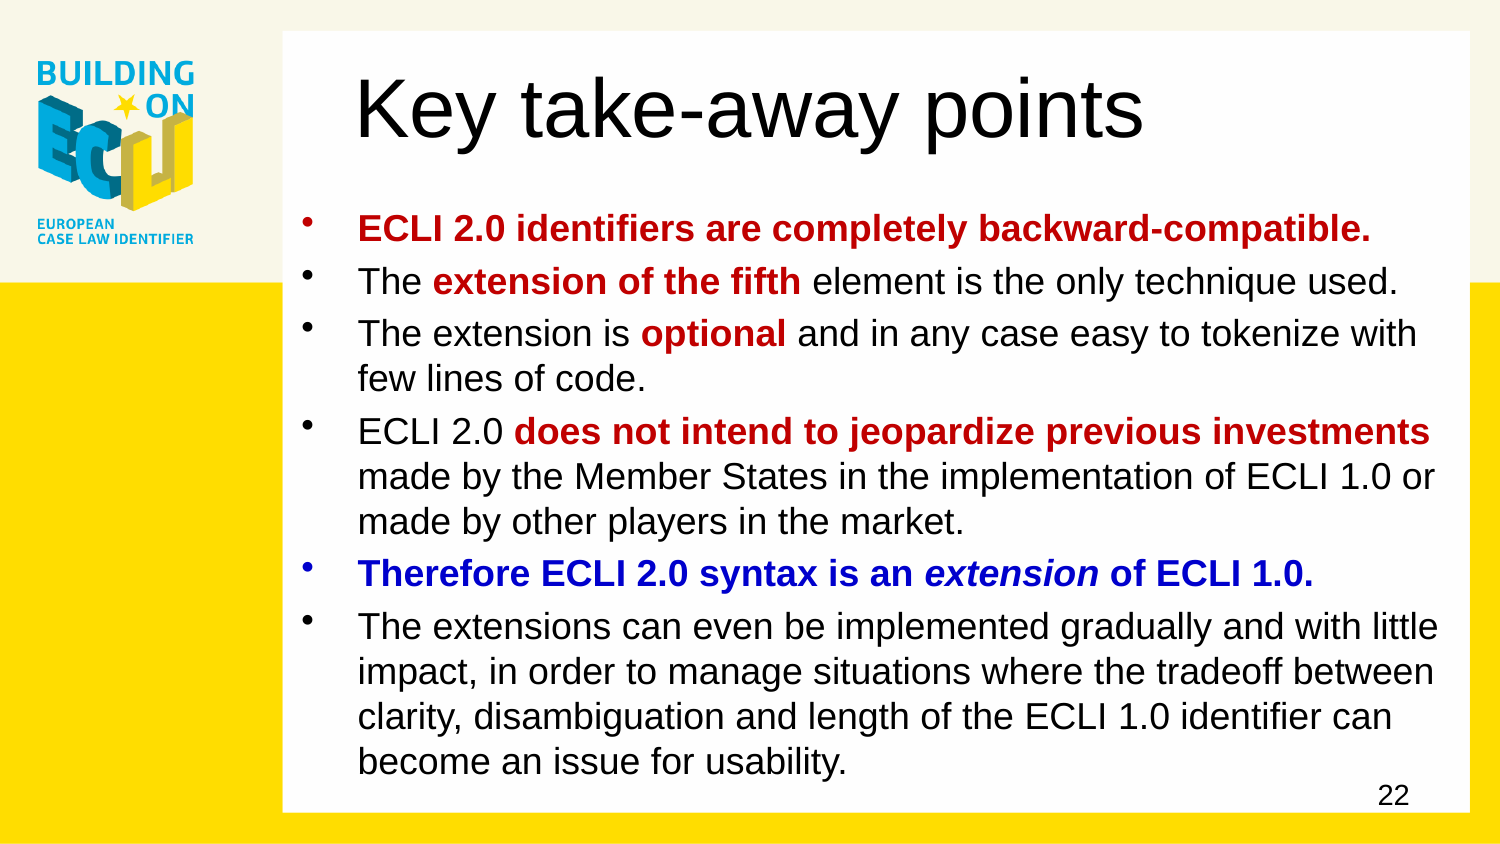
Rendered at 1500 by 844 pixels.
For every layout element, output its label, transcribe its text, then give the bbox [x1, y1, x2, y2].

title Key take-away points [74, 33, 1426, 175]
list ECLI 2.0 identifiers are completely backward-compatible. The extension of the fifth element is the only technique used. The extension is optional and in any case easy to tokenize with few lines of code. ECLI 2.0 does not intend to jeopardize previous investments made by the Member States in the implementation of ECLI 1.0 or made by other players in the market. Therefore ECLI 2.0 syntax is an extension of ECLI 1.0. The extensions can even be implemented gradually and with little impact, in order to manage situations where the tradeoff between clarity, disambiguation and length of the ECLI 1.0 identifier can become an issue for usability. [286, 196, 1463, 798]
picture [0, 0, 1500, 844]
slide_number 22 [1074, 768, 1425, 828]
